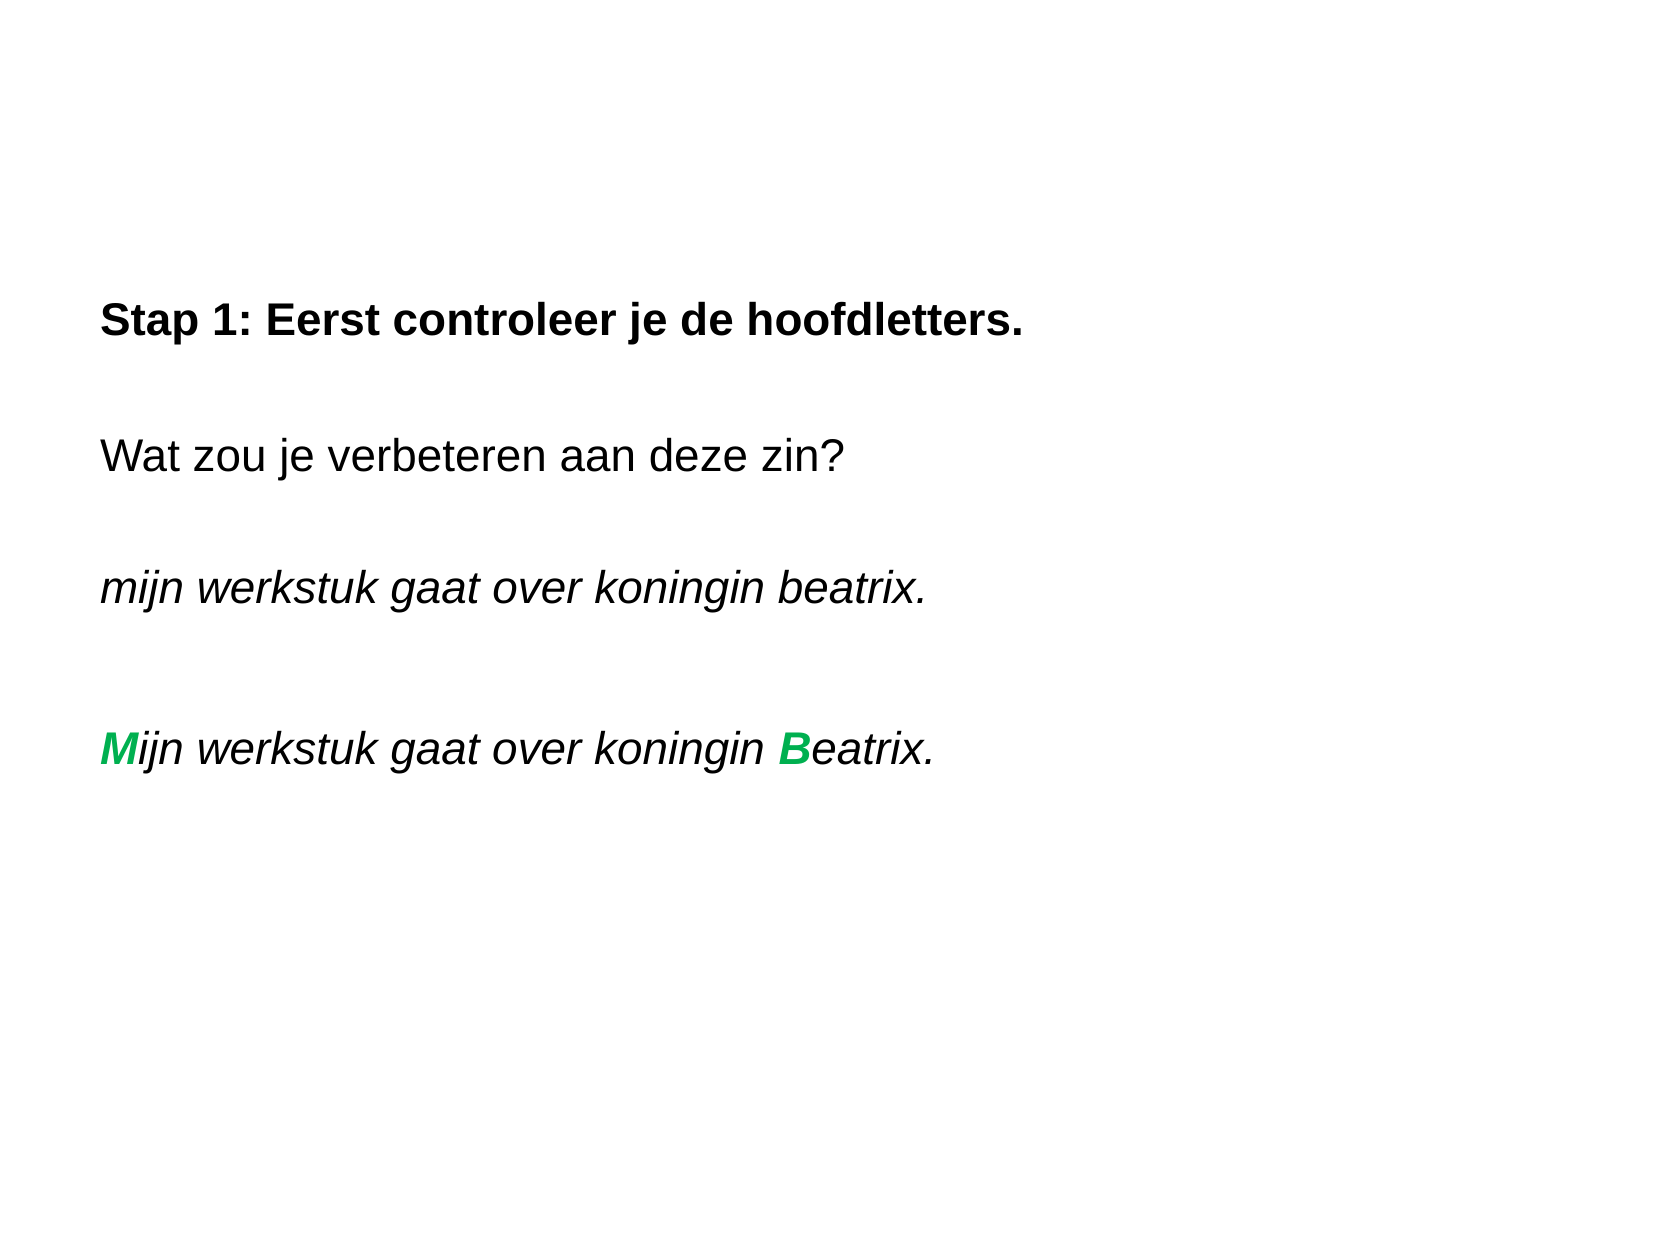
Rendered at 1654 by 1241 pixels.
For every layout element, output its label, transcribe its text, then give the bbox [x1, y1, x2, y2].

list Stap 1: Eerst controleer je de hoofdletters. Wat zou je verbeteren aan deze zin? mijn werkstuk gaat over koningin beatrix. Mijn werkstuk gaat over koningin Beatrix. [82, 290, 1538, 1010]
